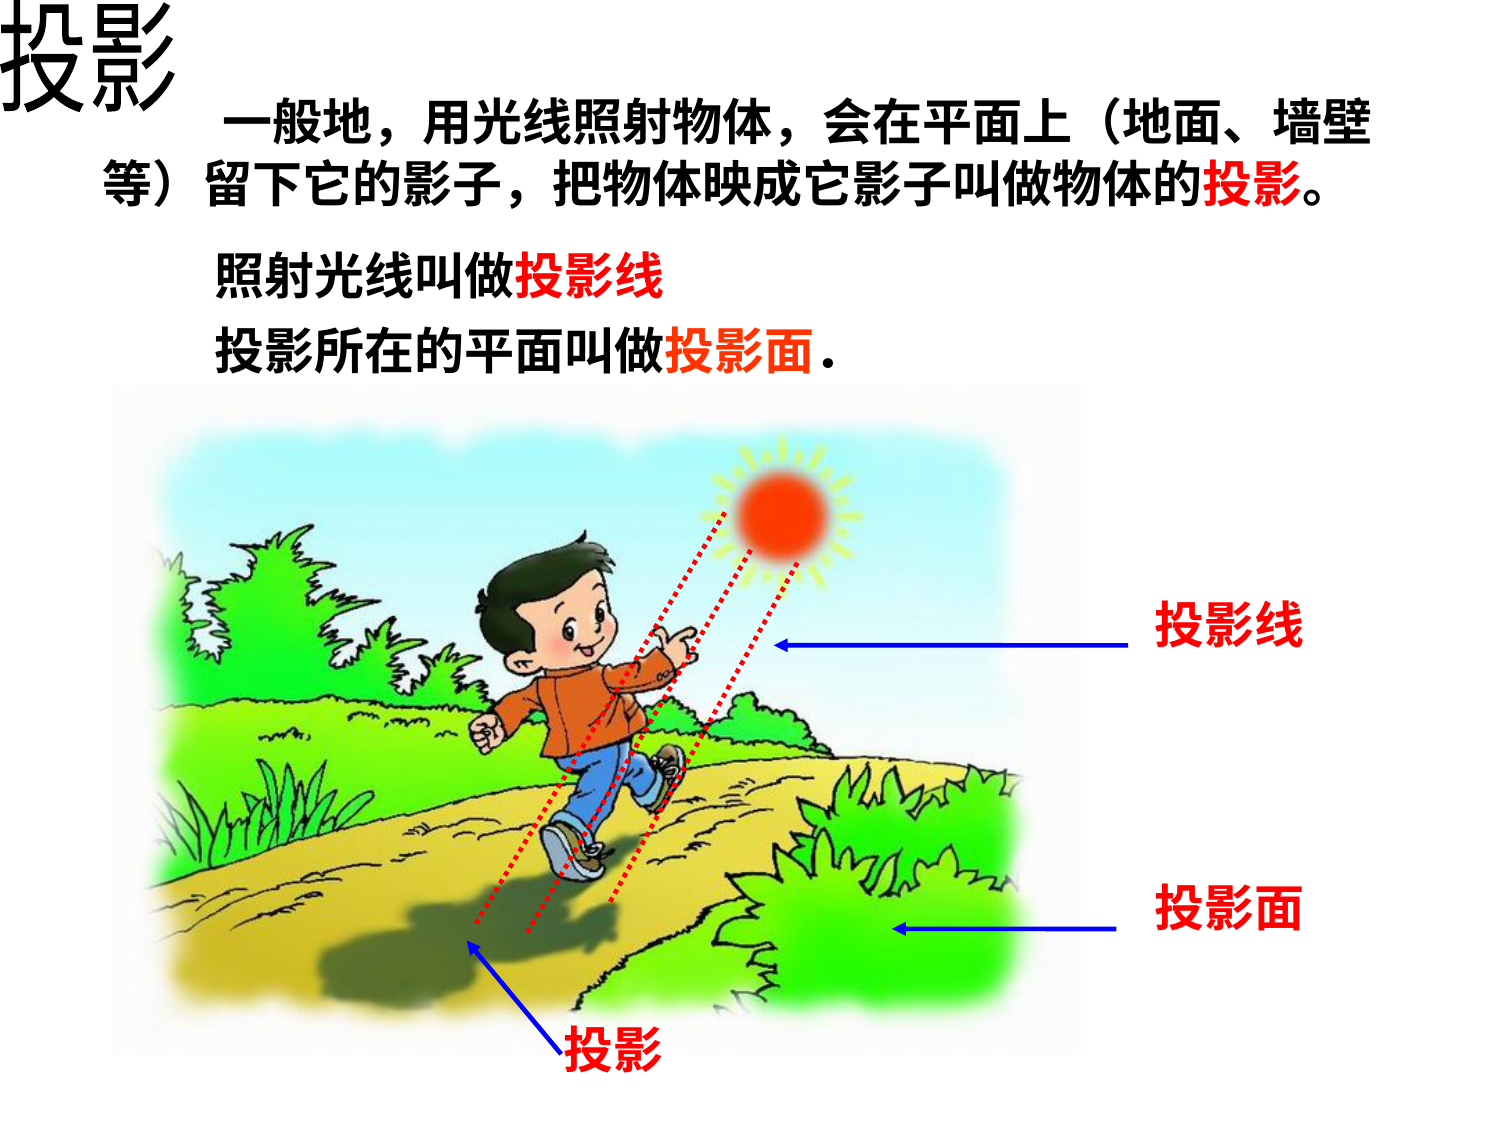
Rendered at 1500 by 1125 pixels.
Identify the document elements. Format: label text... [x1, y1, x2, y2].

text_box 投影线 [1139, 586, 1329, 661]
text_box 照射光线叫做投影线 [200, 237, 862, 313]
text_box 投影面 [1139, 869, 1329, 945]
text_box 一般地，用光线照射物体，会在平面上（地面、墙壁等）留下它的影子，把物体映成它影子叫做物体的投影。 [87, 75, 1445, 220]
text_box 投影所在的平面叫做投影面． [199, 312, 1004, 385]
picture [112, 385, 1081, 1055]
text_box 投影 [549, 1055, 786, 1087]
